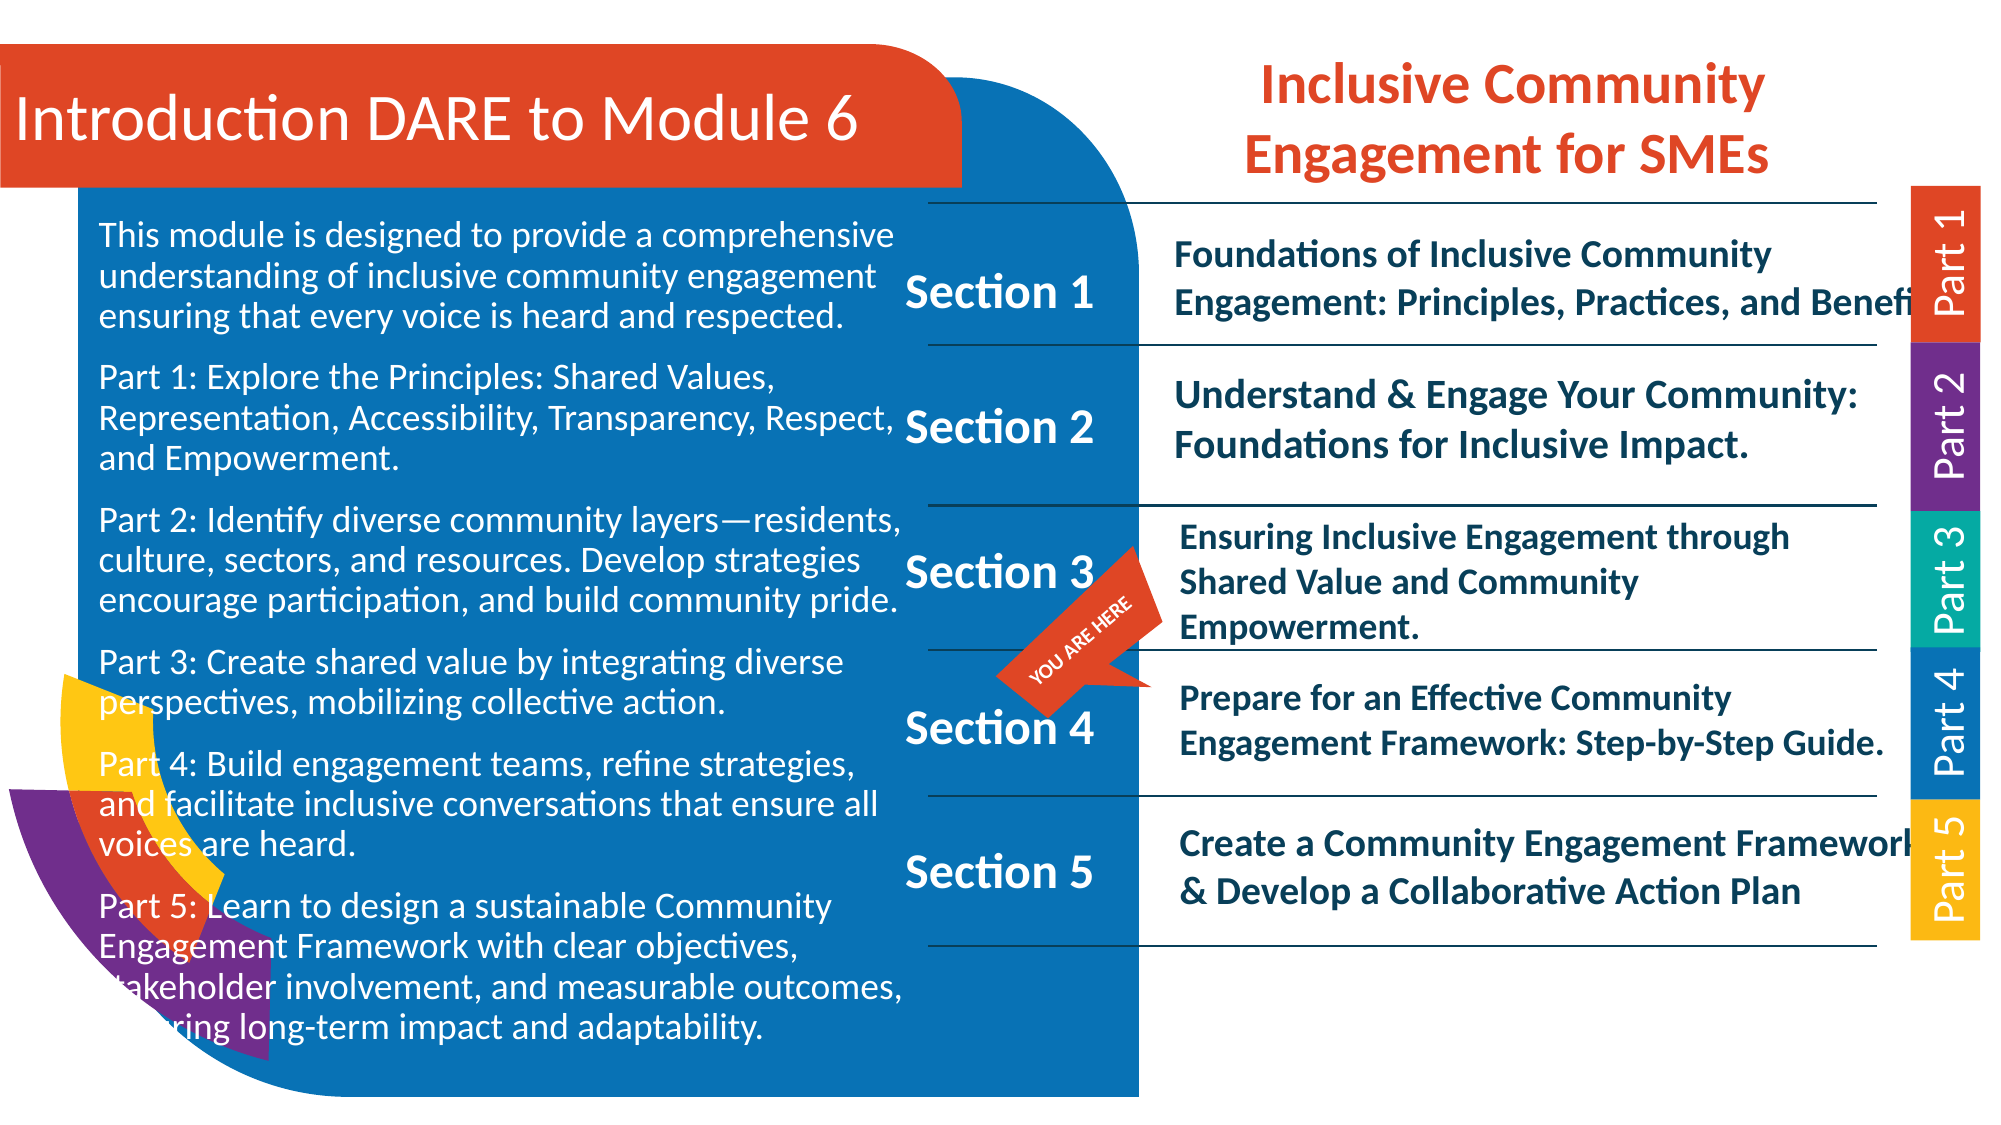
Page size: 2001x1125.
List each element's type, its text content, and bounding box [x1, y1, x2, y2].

text_box Section 5 [848, 815, 1152, 929]
text_box Create a Community Engagement Framework & Develop a Collaborative Action Plan [1164, 832, 1972, 946]
text_box Part 4 [1910, 647, 1981, 799]
text_box Part 2 [1910, 342, 1981, 511]
list Introduction DARE to Module 6 [0, 59, 911, 178]
text_box Inclusive Community Engagement for SMEs [1107, 38, 1920, 193]
text_box Ensuring Inclusive Engagement through Shared Value and Community Empowerment. [1164, 504, 1818, 655]
text_box Section 2 [848, 371, 1152, 485]
text_box Foundations of Inclusive Community Engagement: Principles, Practices, and Benefits [1159, 219, 1910, 333]
text_box Part 5 [1910, 799, 1981, 941]
text_box Part 1 [1910, 185, 1981, 342]
text_box Prepare for an Effective Community Engagement Framework: Step-by-Step Guide. [1164, 661, 1910, 775]
text_box Section 3 [848, 516, 1152, 630]
list This module is designed to provide a comprehensive understanding of inclusive community engagement ensuring that every voice is heard and respected. Part 1: Explore the Principles: Shared Values, Representation, Accessibility, Transparency, Respect, and Empowerment. Part 2: Identify diverse community layers—residents, culture, sectors, and resources. Develop strategies encourage participation, and build community pride. Part 3: Create shared value by integrating diverse perspectives, mobilizing collective action. Part 4: Build engagement teams, refine strategies, and facilitate inclusive conversations that ensure all voices are heard. Part 5: Learn to design a sustainable Community Engagement Framework with clear objectives, stakeholder involvement, and measurable outcomes, ensuring long-term impact and adaptability. [84, 207, 936, 1033]
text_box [1005, 592, 1198, 712]
text_box Section 4 [848, 671, 1152, 785]
list Understand & Engage Your Community: Foundations for Inclusive Impact. [1159, 360, 1893, 474]
text_box Part 3 [1910, 511, 1981, 647]
text_box Section 1 [848, 235, 1152, 349]
